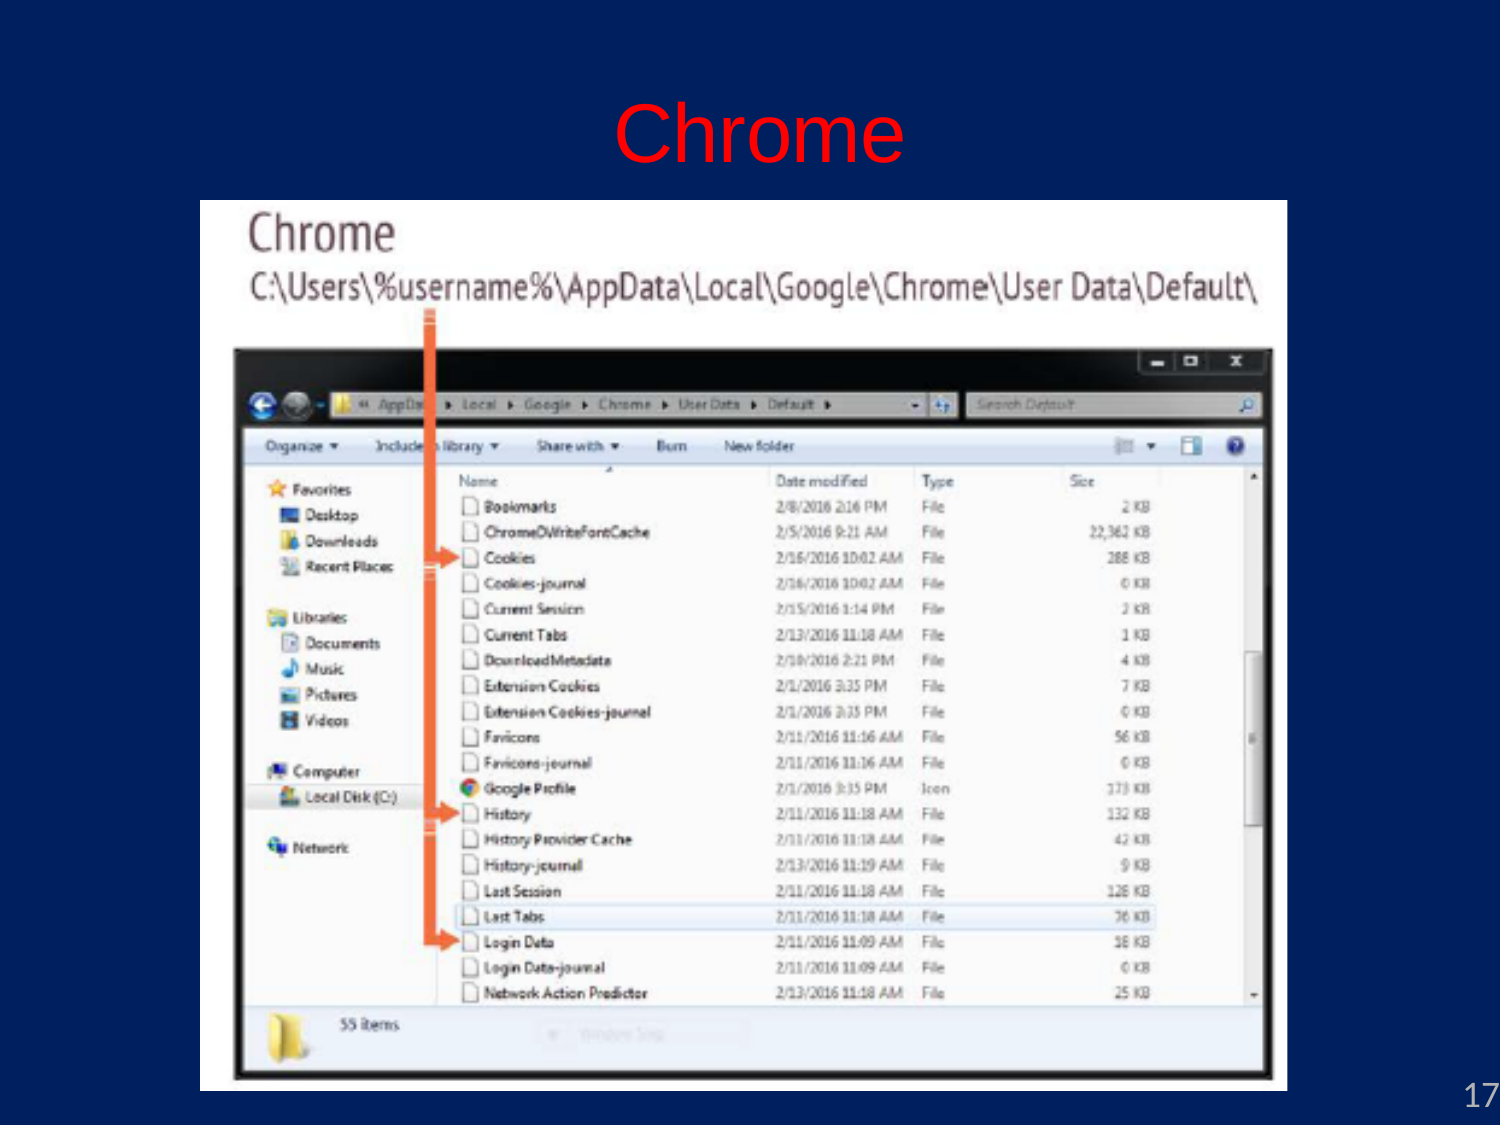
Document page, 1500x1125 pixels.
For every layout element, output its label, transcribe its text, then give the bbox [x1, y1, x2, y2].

title Chrome [44, 53, 1456, 267]
slide_number 17 [1437, 1069, 1500, 1125]
picture [199, 200, 1288, 1091]
